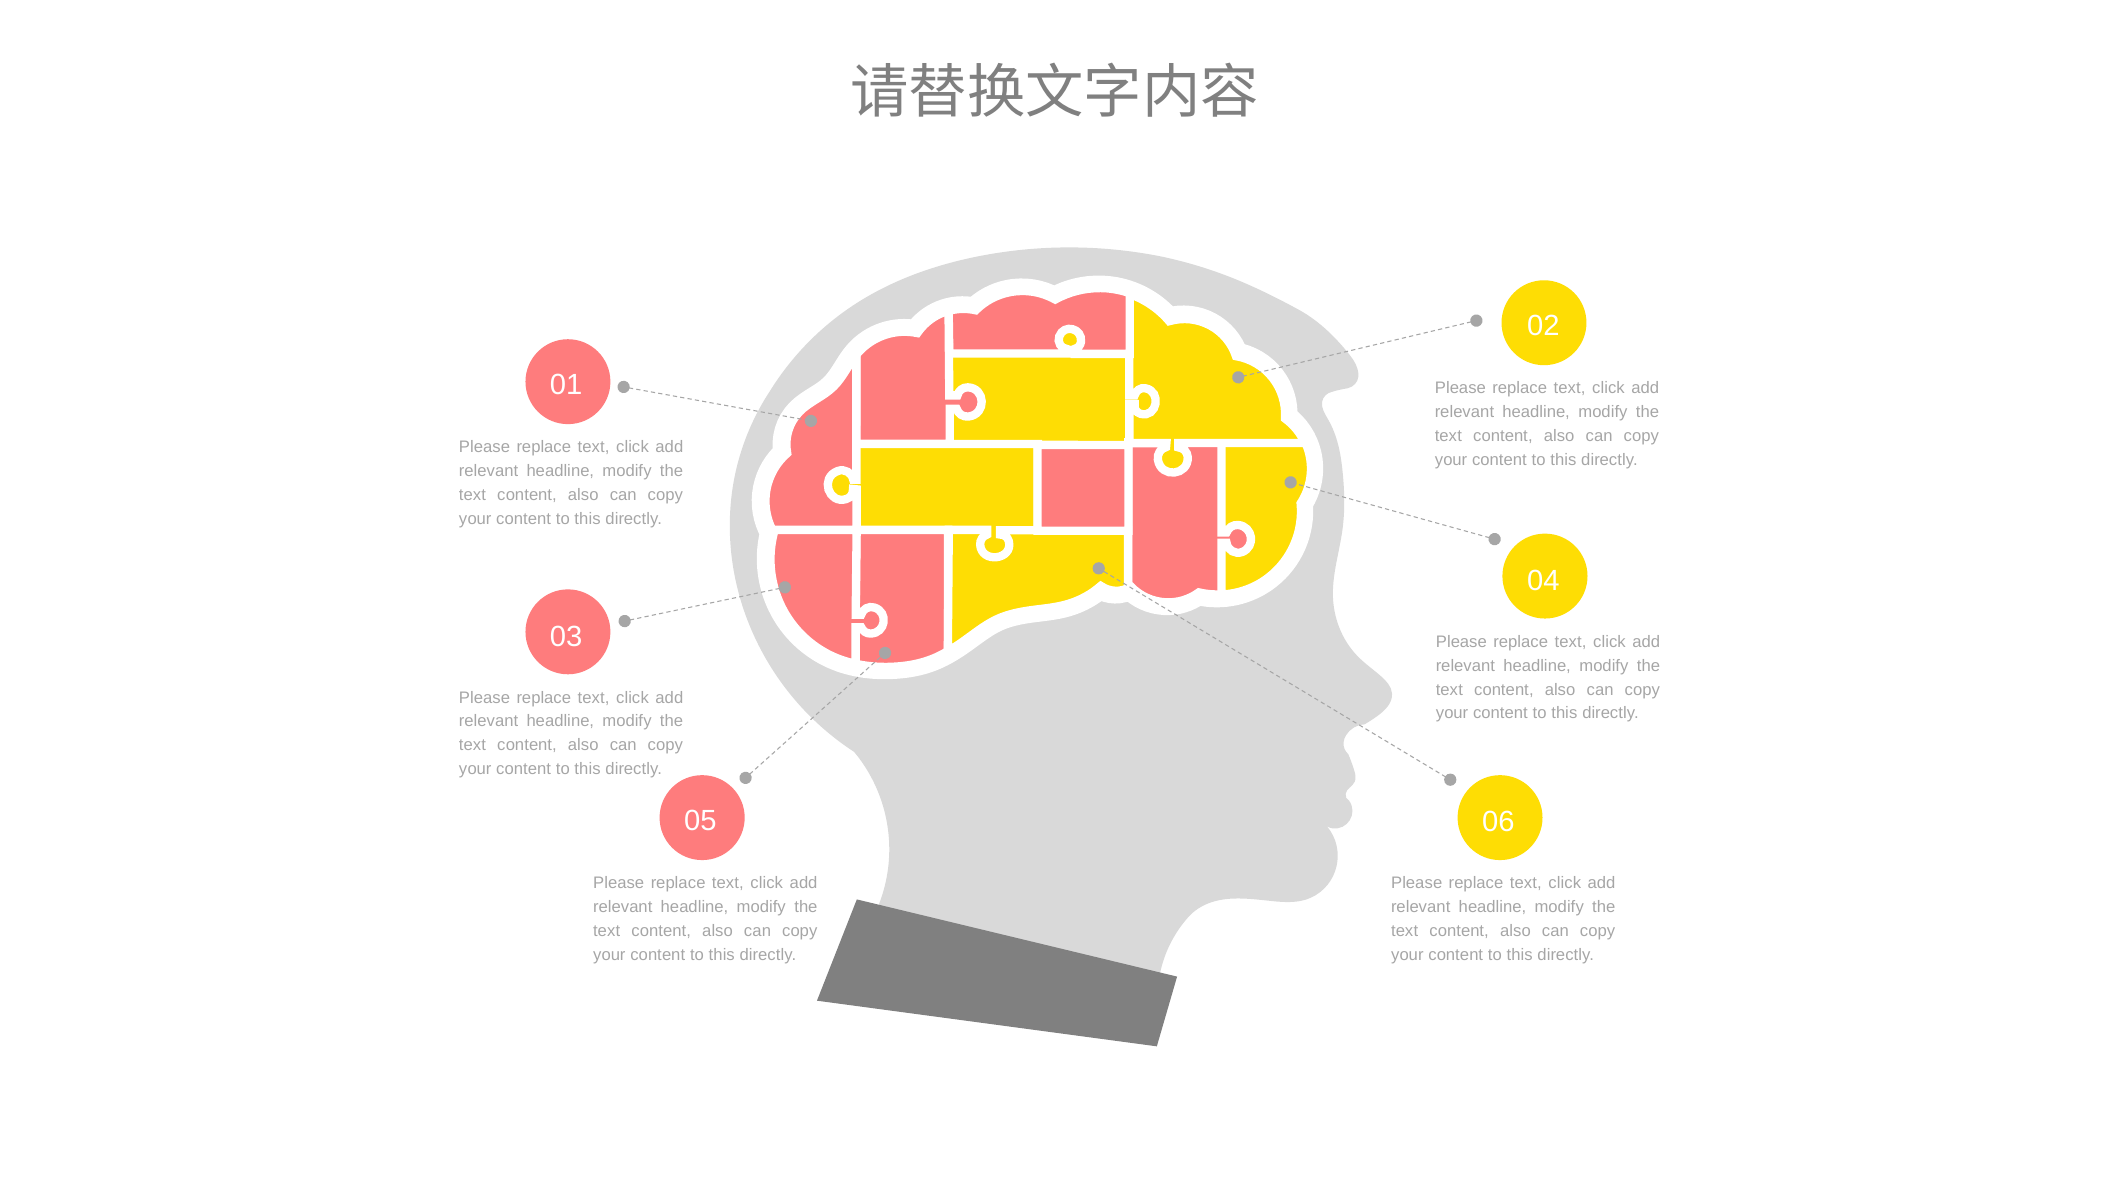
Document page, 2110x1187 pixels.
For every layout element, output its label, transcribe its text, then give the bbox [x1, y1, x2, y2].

text_box 02 [1515, 298, 1572, 342]
text_box Please replace text, click add relevant headline, modify the text content, also can copy your content to this directly. [458, 432, 684, 513]
text_box [1457, 775, 1543, 861]
text_box [525, 339, 611, 425]
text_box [729, 247, 1393, 1047]
text_box [617, 380, 636, 394]
text_box Please replace text, click add relevant headline, modify the text content, also can copy your content to this directly. [458, 682, 684, 763]
text_box 03 [537, 609, 595, 652]
text_box [1501, 280, 1587, 366]
text_box Please replace text, click add relevant headline, modify the text content, also can copy your content to this directly. [593, 868, 729, 940]
text_box Please replace text, click add relevant headline, modify the text content, also can copy your content to this directly. [1434, 373, 1660, 454]
text_box [525, 589, 611, 675]
text_box 06 [1470, 795, 1527, 838]
text_box 请替换文字内容 [820, 32, 1289, 124]
text_box [1483, 533, 1501, 546]
text_box [1440, 773, 1457, 786]
text_box [1502, 533, 1588, 619]
text_box [659, 775, 729, 861]
text_box Please replace text, click add relevant headline, modify the text content, also can copy your content to this directly. [1393, 868, 1616, 940]
text_box 01 [537, 357, 595, 401]
text_box 05 [672, 793, 729, 837]
text_box [618, 615, 637, 628]
text_box [1464, 314, 1483, 327]
text_box Please replace text, click add relevant headline, modify the text content, also can copy your content to this directly. [1435, 626, 1661, 698]
text_box 04 [1515, 553, 1572, 596]
